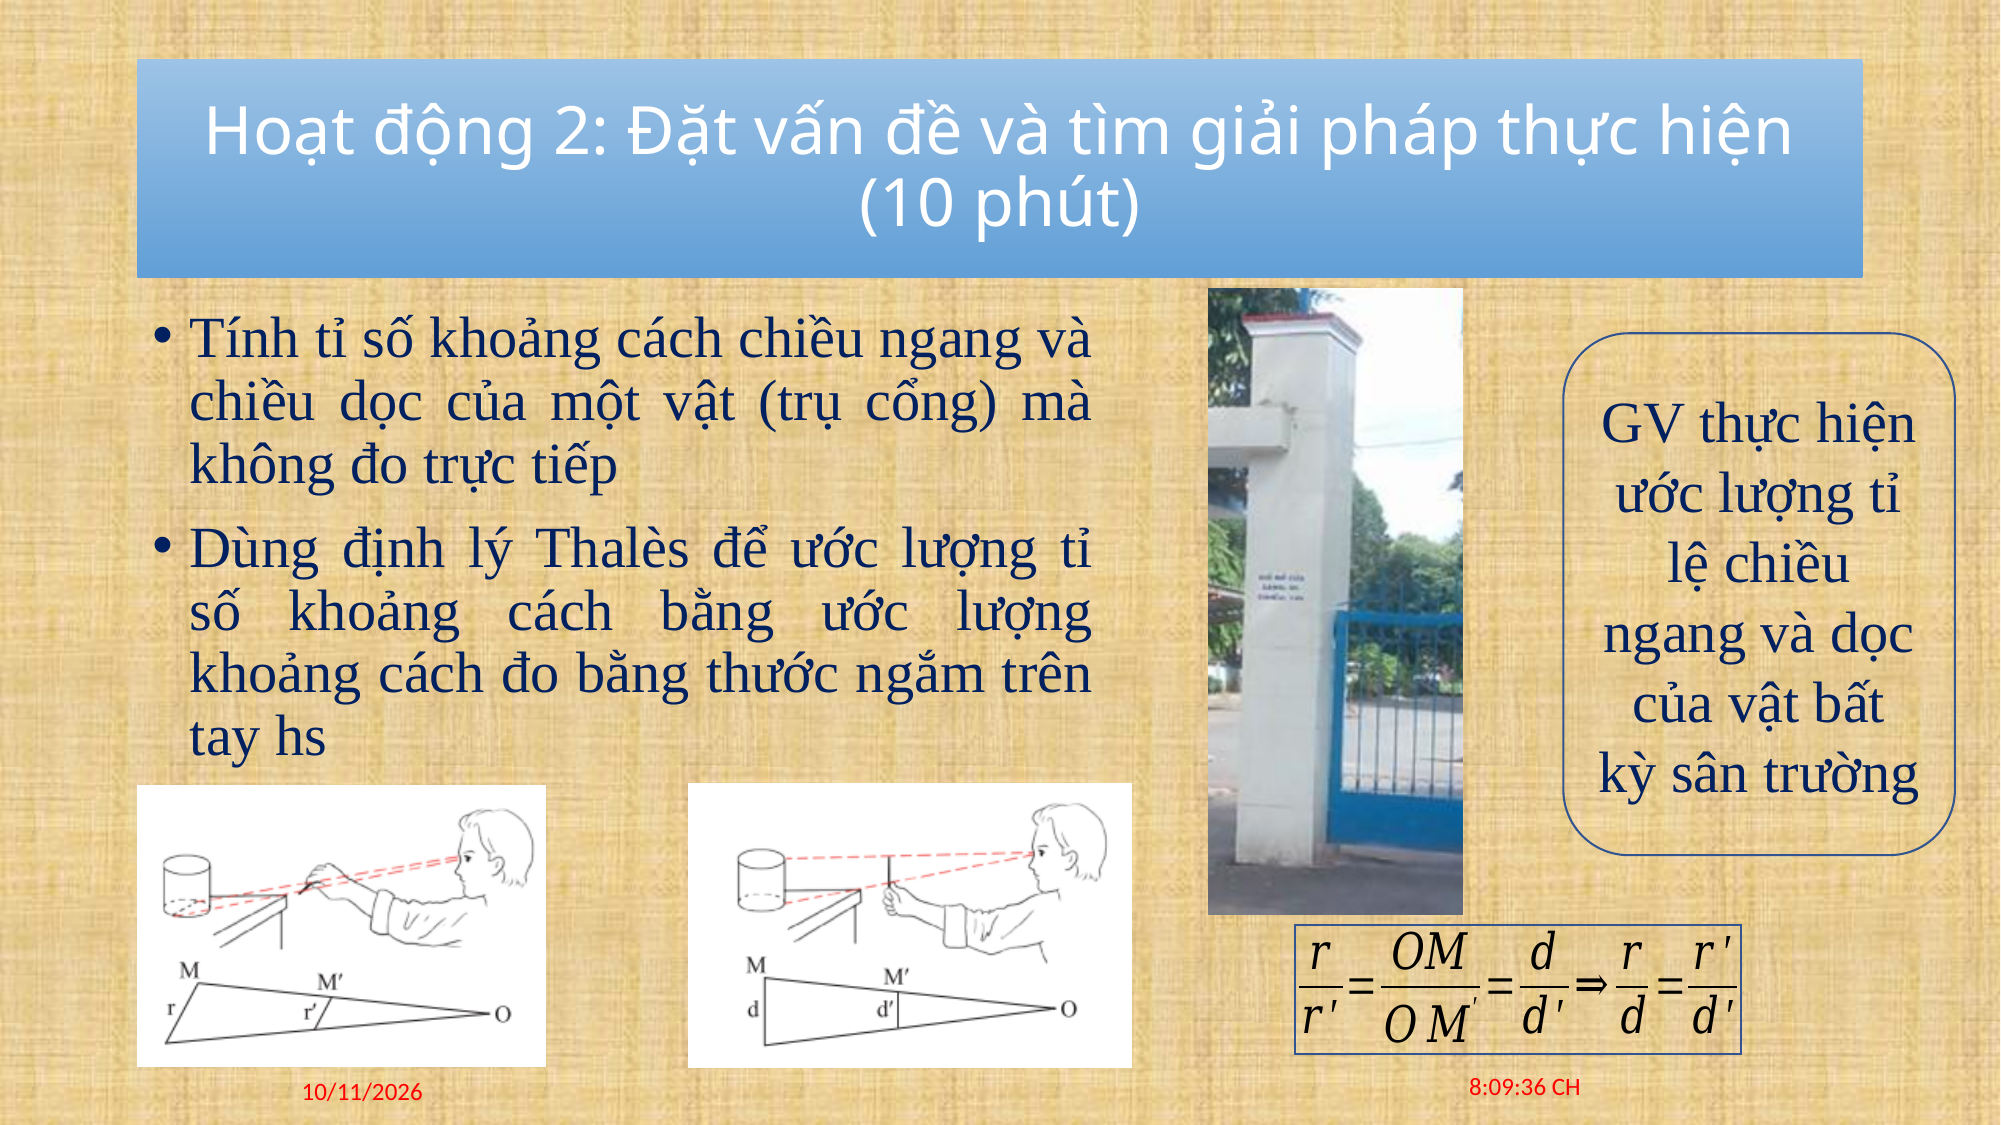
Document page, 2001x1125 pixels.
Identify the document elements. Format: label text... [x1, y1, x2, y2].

text_box GV thực hiện ước lượng tỉ lệ chiều ngang và dọc của vật bất kỳ sân trường [1562, 332, 1956, 857]
list Tính tỉ số khoảng cách chiều ngang và chiều dọc của một vật (trụ cổng) mà không đo trực tiếp Dùng định lý Thalès để ước lượng tỉ số khoảng cách bằng ước lượng khoảng cách đo bằng thước ngắm trên tay hs [137, 299, 1109, 1014]
picture [0, 0, 2001, 1125]
footer 8:09:36 CH [1187, 1055, 1863, 1116]
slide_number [137, 1060, 588, 1121]
title Hoạt động 2: Đặt vấn đề và tìm giải pháp thực hiện (10 phút) [137, 59, 1863, 278]
